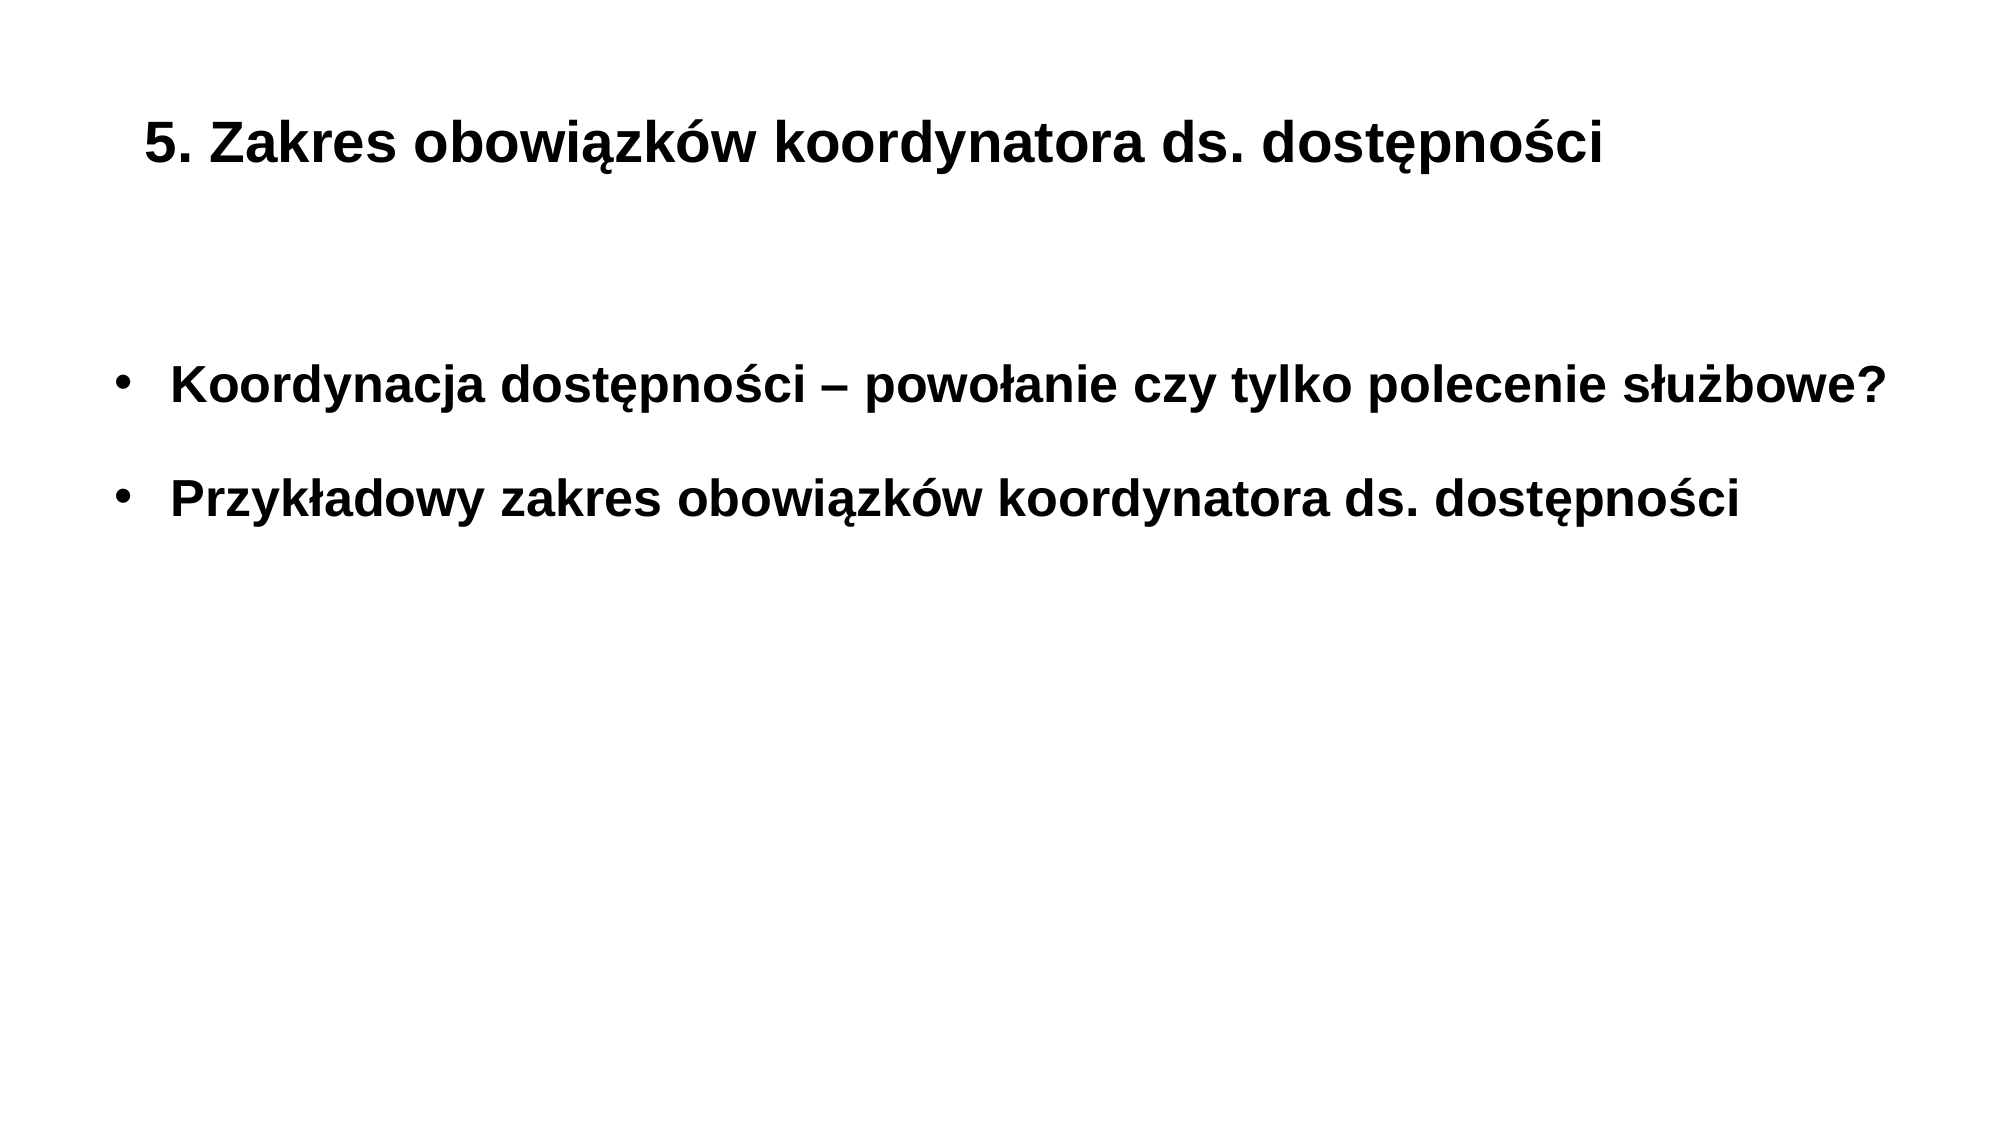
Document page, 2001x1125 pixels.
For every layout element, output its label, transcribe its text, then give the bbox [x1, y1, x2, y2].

text_box 5. Zakres obowiązków koordynatora ds. dostępności [129, 104, 1638, 183]
subtitle Koordynacja dostępności – powołanie czy tylko polecenie służbowe? Przykładowy zakres obowiązków koordynatora ds. dostępności [99, 311, 1916, 548]
